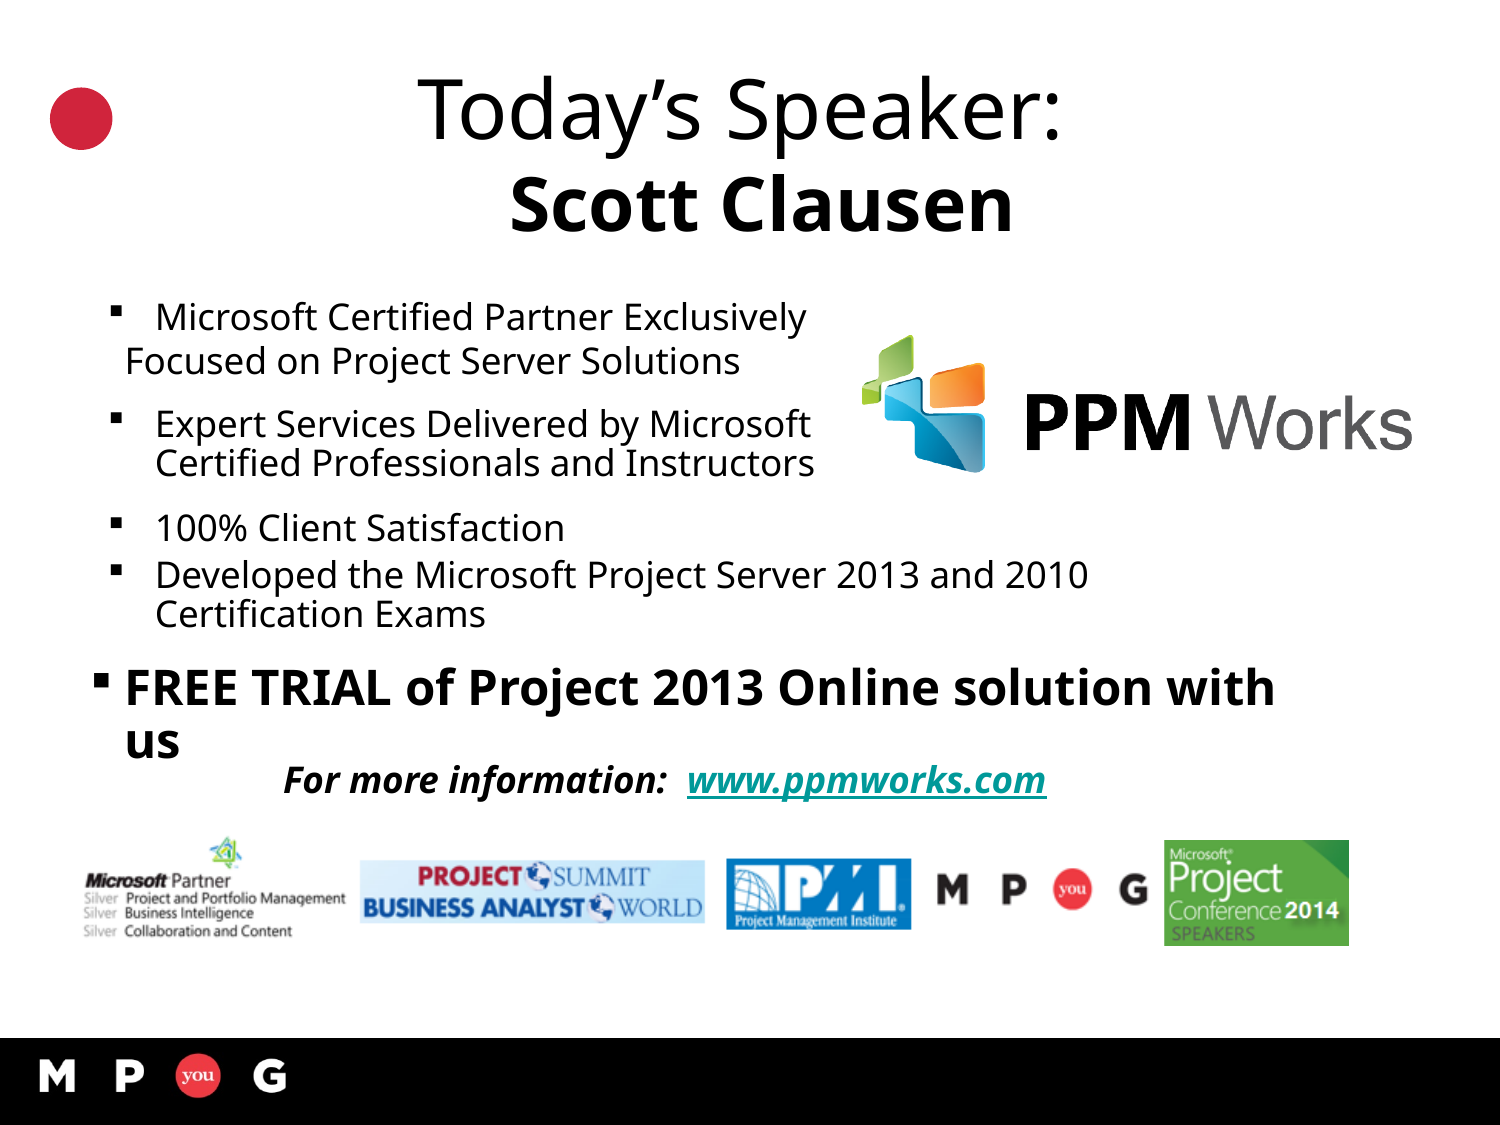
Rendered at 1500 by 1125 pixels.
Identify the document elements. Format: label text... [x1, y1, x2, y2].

text_box Microsoft Certified Partner Exclusively Focused on Project Server Solutions Expert Services Delivered by Microsoft Certified Professionals and Instructors 100% Client Satisfaction Developed the Microsoft Project Server 2013 and 2010 Certification Exams FREE TRIAL of Project 2013 Online solution with us [21, 287, 1318, 841]
picture [37, 1052, 288, 1100]
text_box For more information: www.ppmworks.com [268, 749, 1072, 814]
picture [60, 825, 1350, 952]
text_box Today’s Speaker: Scott Clausen [87, 82, 1438, 220]
picture [862, 335, 1412, 473]
